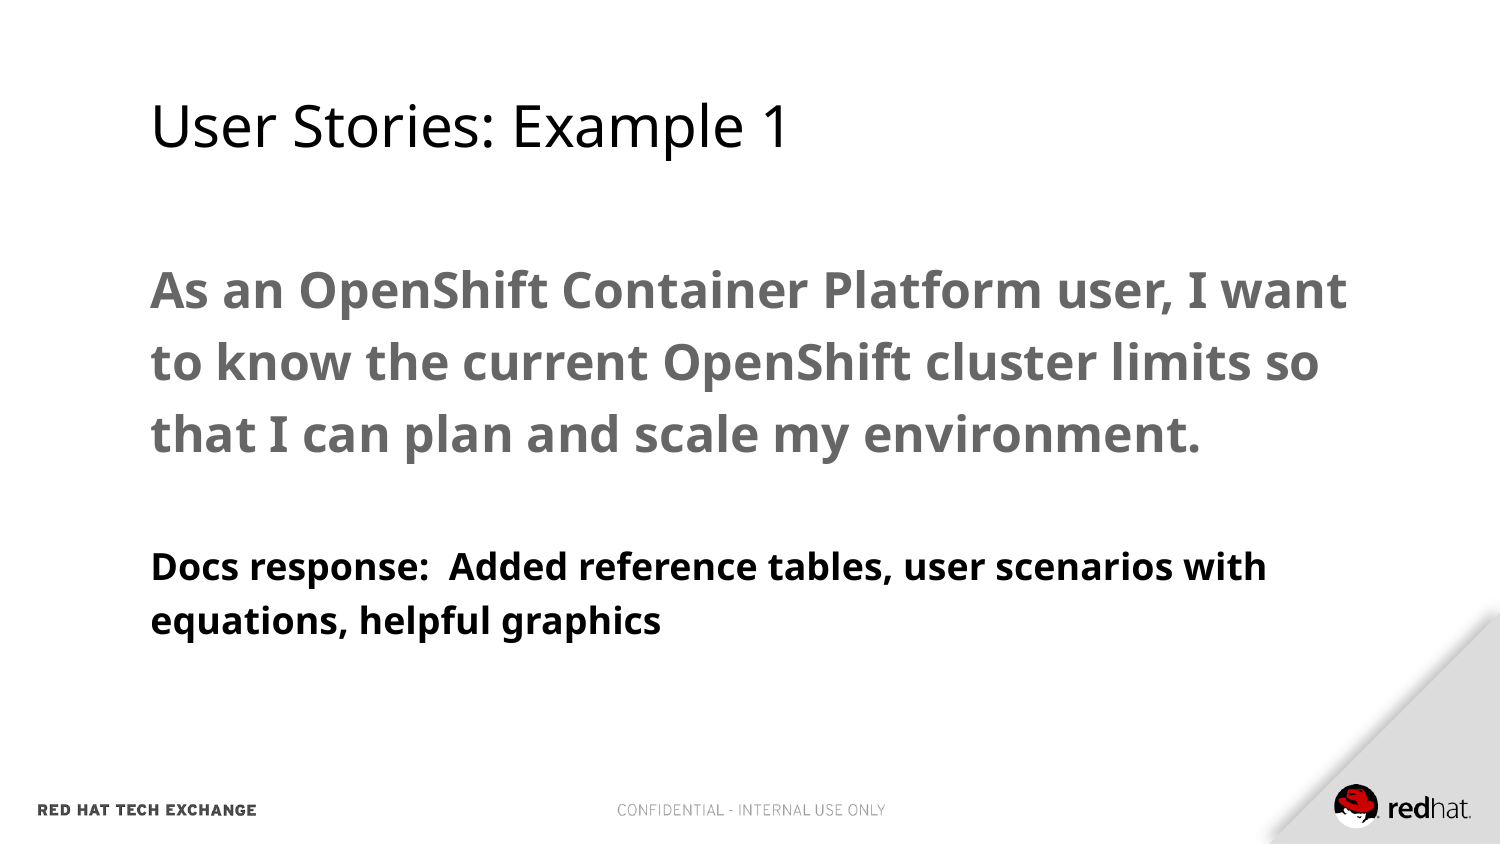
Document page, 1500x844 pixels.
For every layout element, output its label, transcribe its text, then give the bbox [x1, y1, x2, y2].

picture [0, 0, 1500, 844]
list As an OpenShift Container Platform user, I want to know the current OpenShift cluster limits so that I can plan and scale my environment. Docs response: Added reference tables, user scenarios with equations, helpful graphics [135, 179, 1365, 750]
title User Stories: Example 1 [135, 0, 1365, 175]
